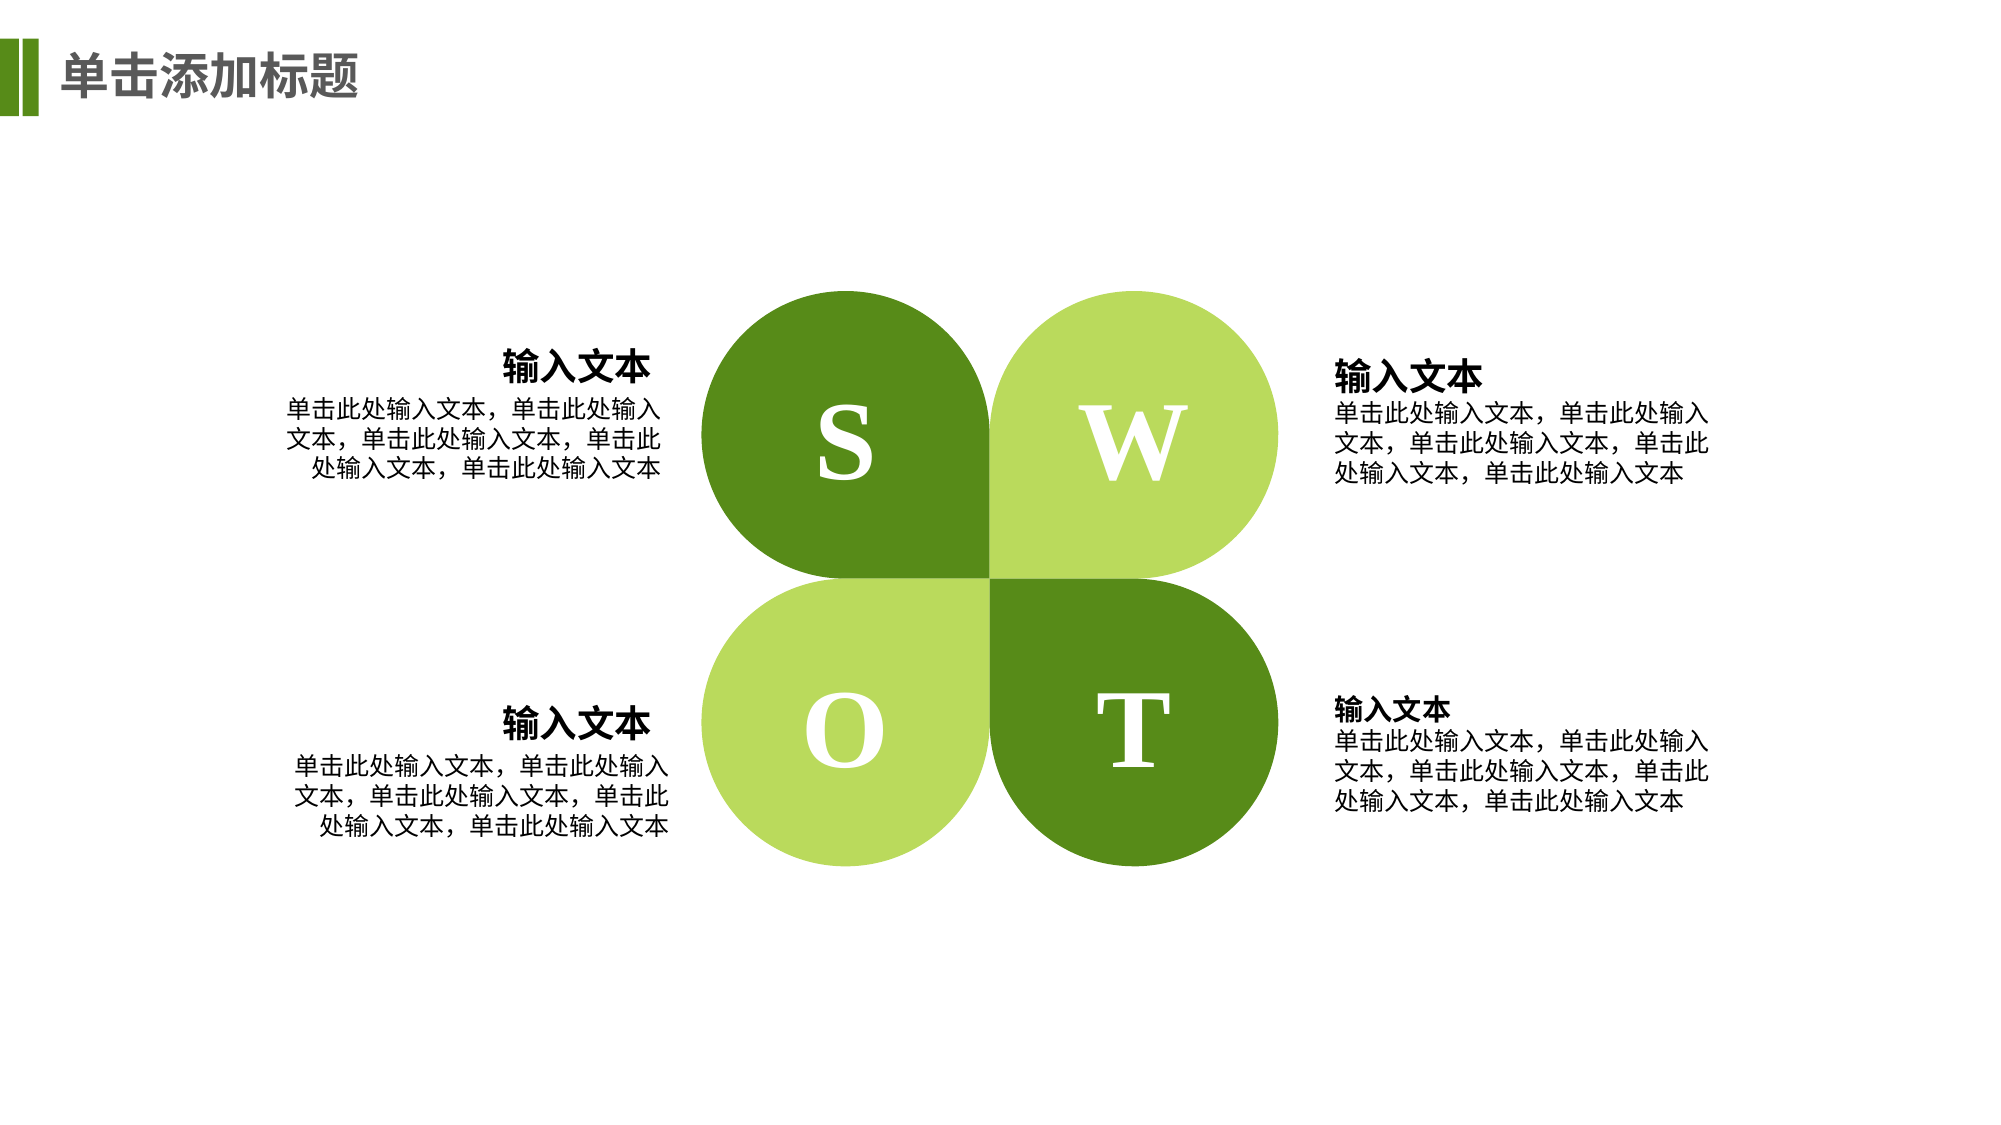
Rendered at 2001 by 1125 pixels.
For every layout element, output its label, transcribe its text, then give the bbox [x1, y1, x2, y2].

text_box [259, 290, 1739, 867]
text_box [22, 38, 40, 117]
text_box [0, 38, 20, 117]
text_box 单击添加标题 [44, 37, 540, 113]
